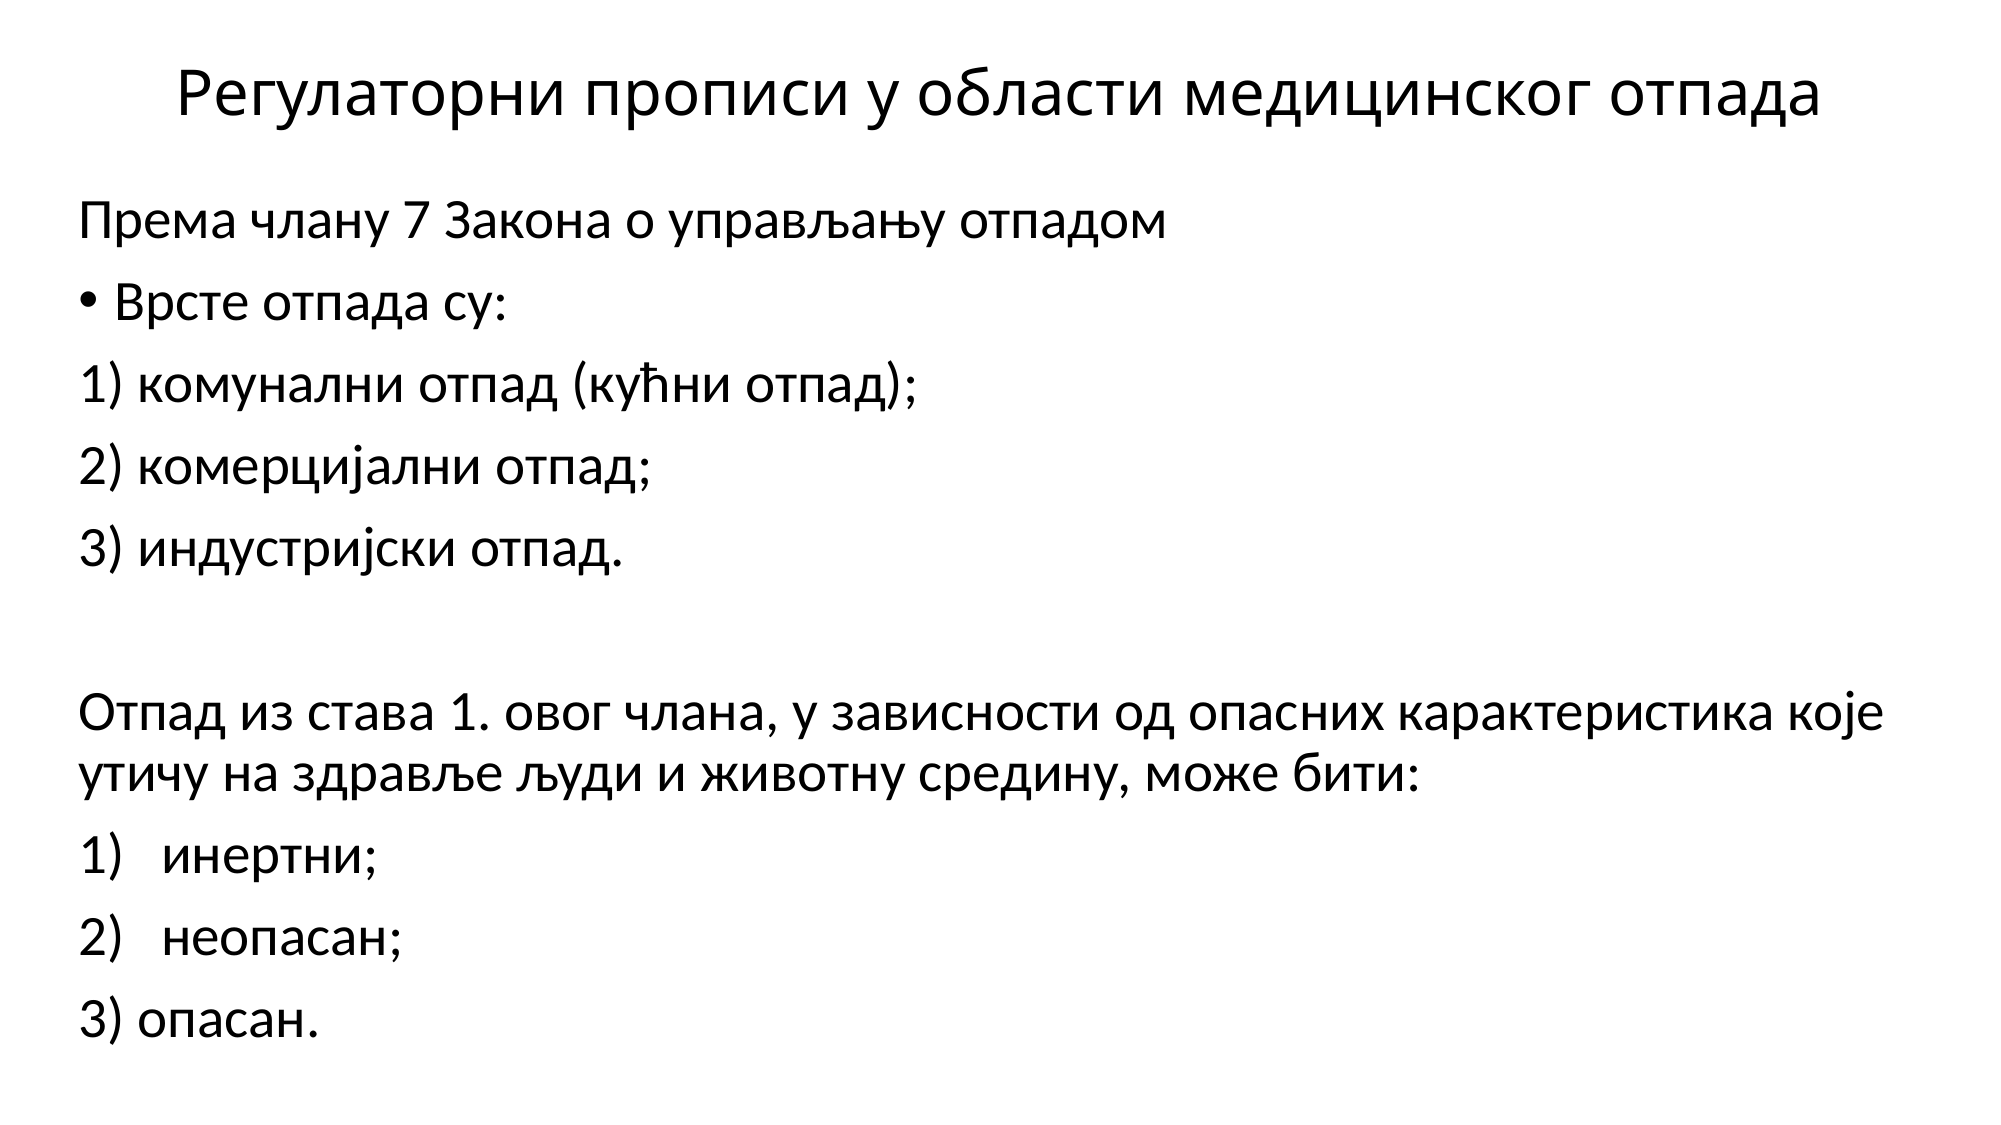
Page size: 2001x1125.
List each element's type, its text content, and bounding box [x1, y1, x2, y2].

title Регулаторни прописи у области медицинског отпада [137, 45, 1863, 146]
list Према члану 7 Закона о управљању отпадом Врсте отпада су: 1) комунални отпад (кућни отпад); 2) комерцијални отпад; 3) индустријски отпад. Отпад из става 1. овог члана, у зависности од опасних карактеристика које утичу на здравље људи и животну средину, може бити: инертни; неопасан; 3) опасан. [63, 181, 1950, 1059]
